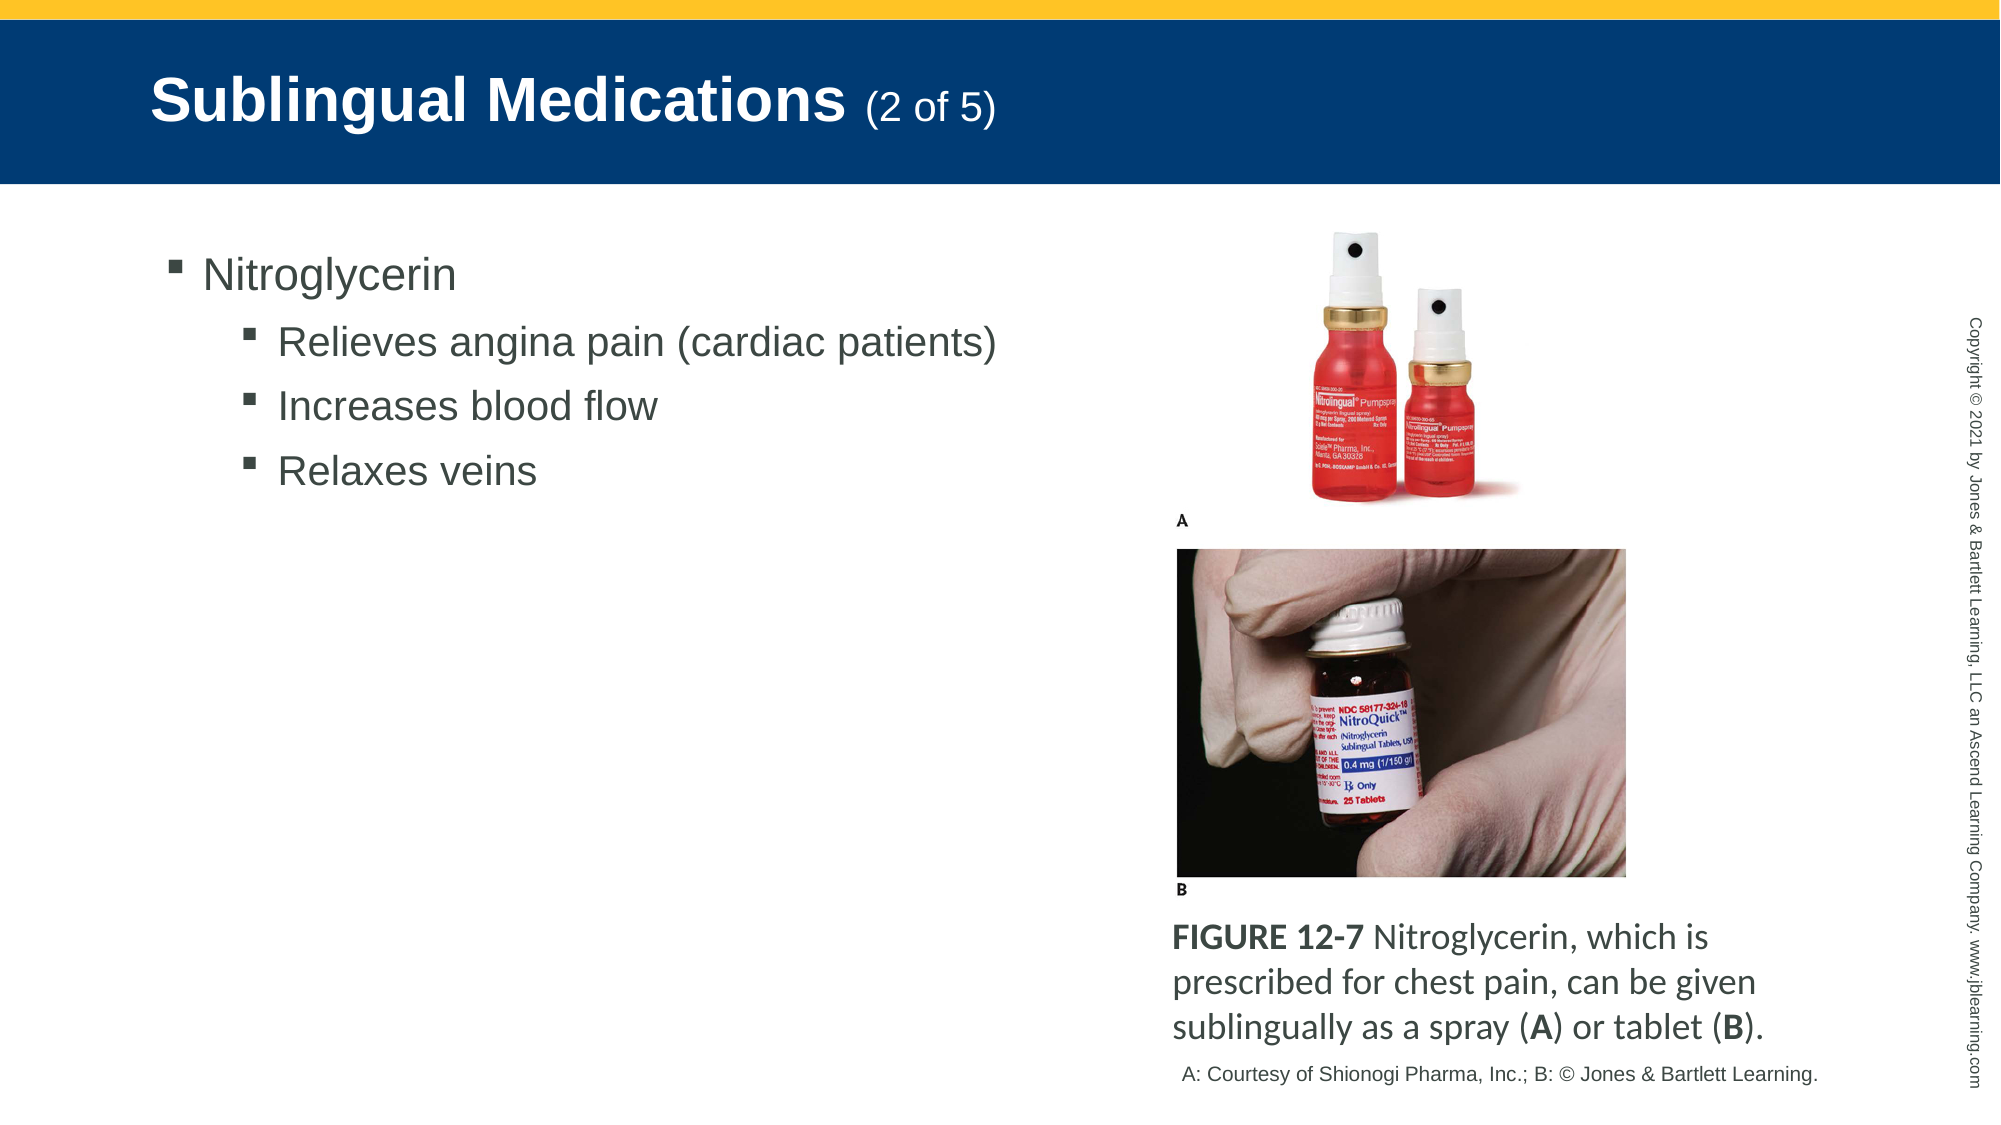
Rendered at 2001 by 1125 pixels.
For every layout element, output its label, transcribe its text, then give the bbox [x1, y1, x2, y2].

title Sublingual Medications (2 of 5) [0, 19, 2000, 185]
list Nitroglycerin Relieves angina pain (cardiac patients) Increases blood flow Relaxes veins [150, 237, 1050, 1025]
text_box A: Courtesy of Shionogi Pharma, Inc.; B: © Jones & Bartlett Learning. [1167, 1052, 1880, 1093]
text_box FIGURE 12-7 Nitroglycerin, which is prescribed for chest pain, can be given sublingually as a spray (A) or tablet (B). [1157, 904, 1875, 1054]
picture [1167, 208, 1627, 905]
